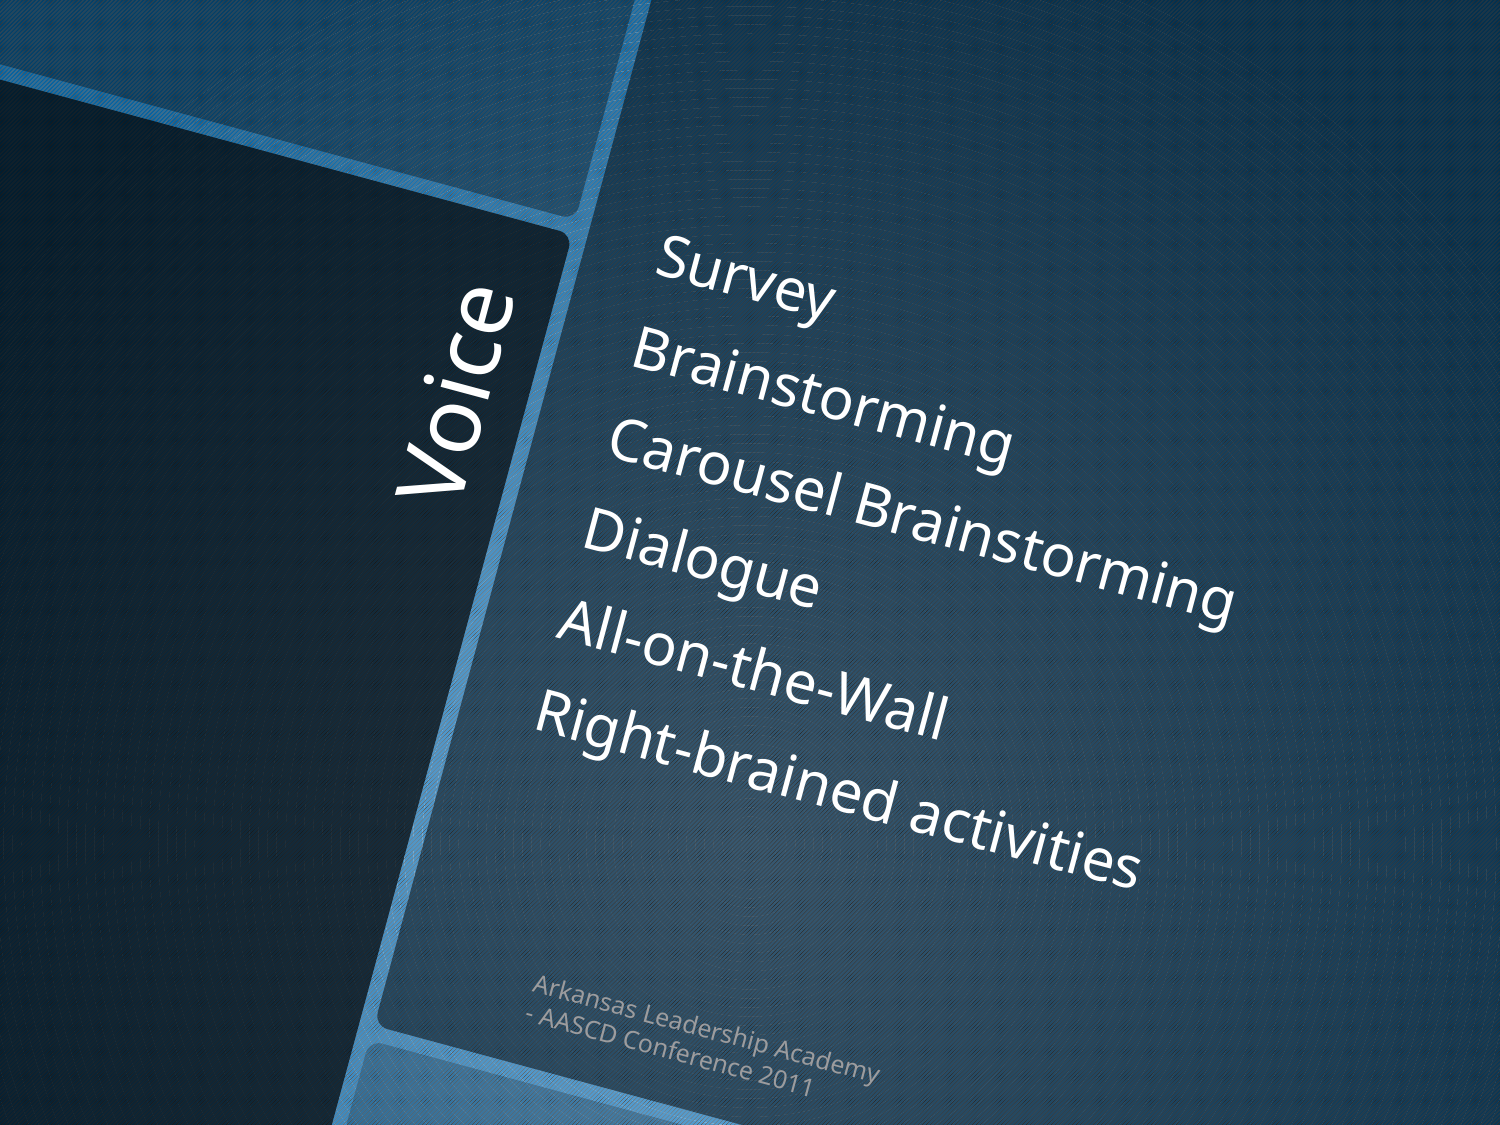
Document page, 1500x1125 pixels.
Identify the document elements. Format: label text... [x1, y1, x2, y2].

title Voice [62, 212, 547, 1088]
footer Arkansas Leadership Academy - AASCD Conference 2011 [508, 963, 903, 1123]
list Survey Brainstorming Carousel Brainstorming Dialogue All-on-the-Wall Right-brained activities [475, 72, 1430, 1076]
